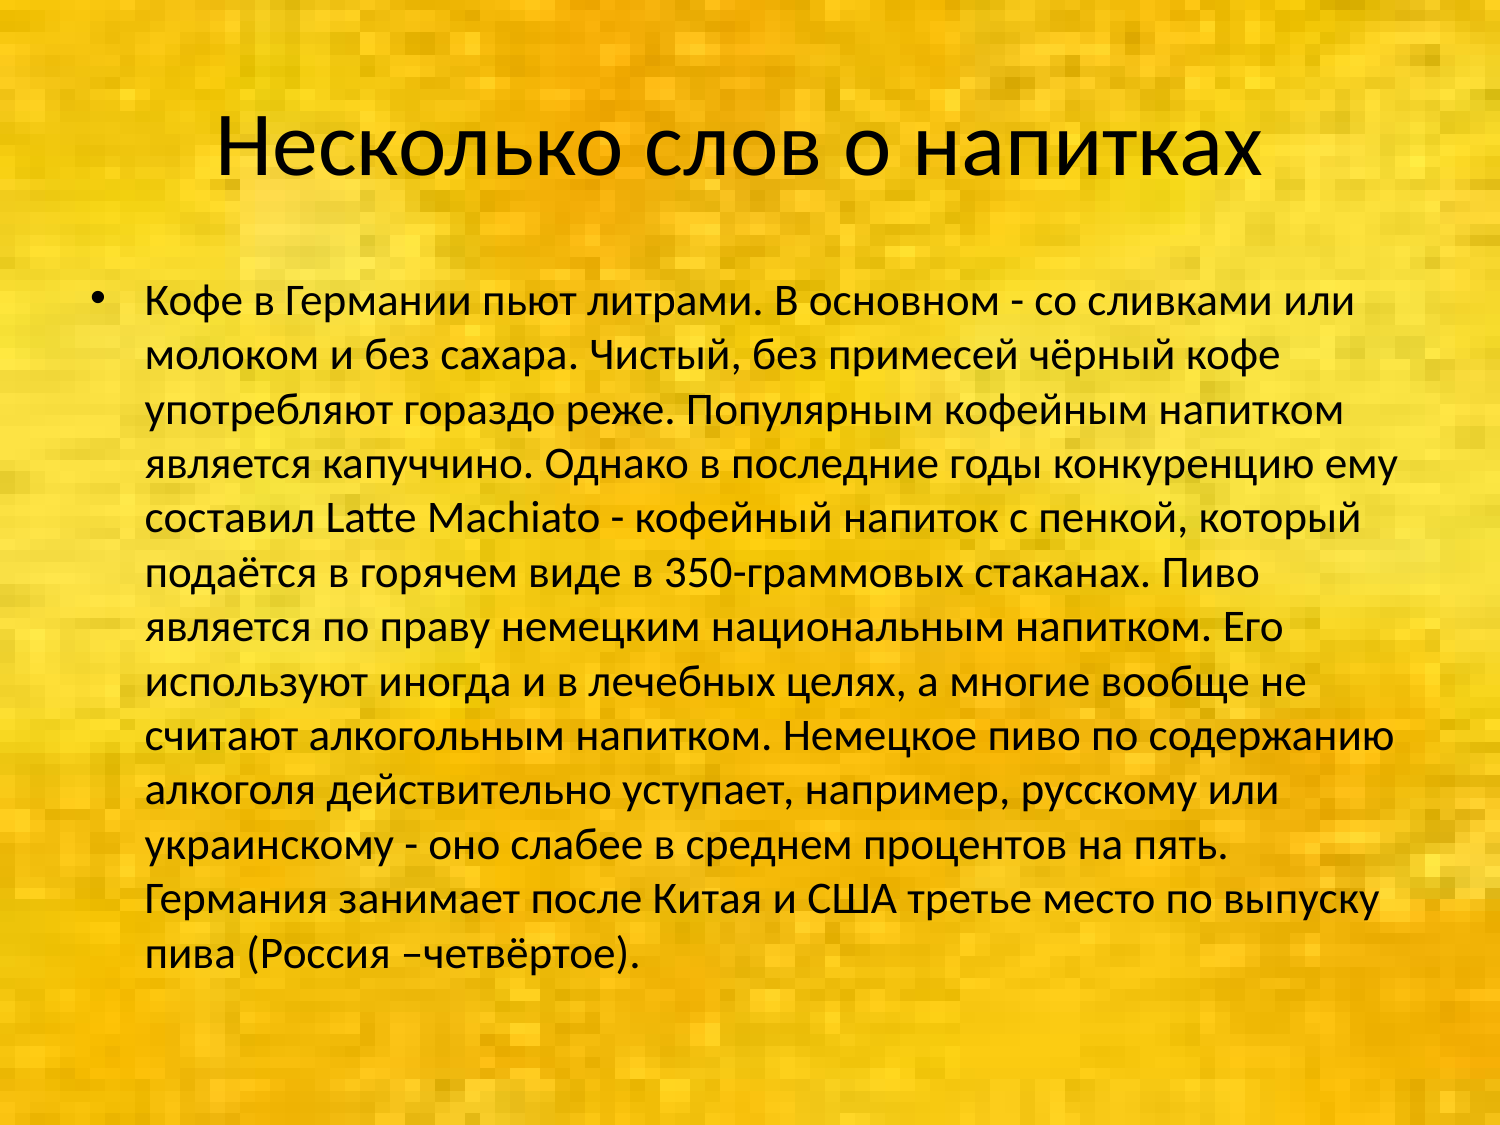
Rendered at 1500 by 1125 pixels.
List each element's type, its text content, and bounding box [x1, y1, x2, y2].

picture [0, 0, 1500, 1125]
list Кофе в Германии пьют литрами. В основном - со сливками или молоком и без сахара. Чистый, без примесей чёрный кофе употребляют гораздо реже. Популярным кофейным напитком является капуччино. Однако в последние годы конкуренцию ему составил Latte Machiato - кофейный напиток с пенкой, который подаётся в горячем виде в 350-граммовых стаканах. Пиво является по праву немецким национальным напитком. Его используют иногда и в лечебных целях, а многие вообще не считают алкогольным напитком. Немецкое пиво по содержанию алкоголя действительно уступает, например, русскому или украинскому - оно слабее в среднем процентов на пять. Германия занимает после Китая и США третье место по выпуску пива (Россия –четвёртое). [75, 262, 1425, 1005]
title Несколько слов о напитках [75, 45, 1425, 233]
